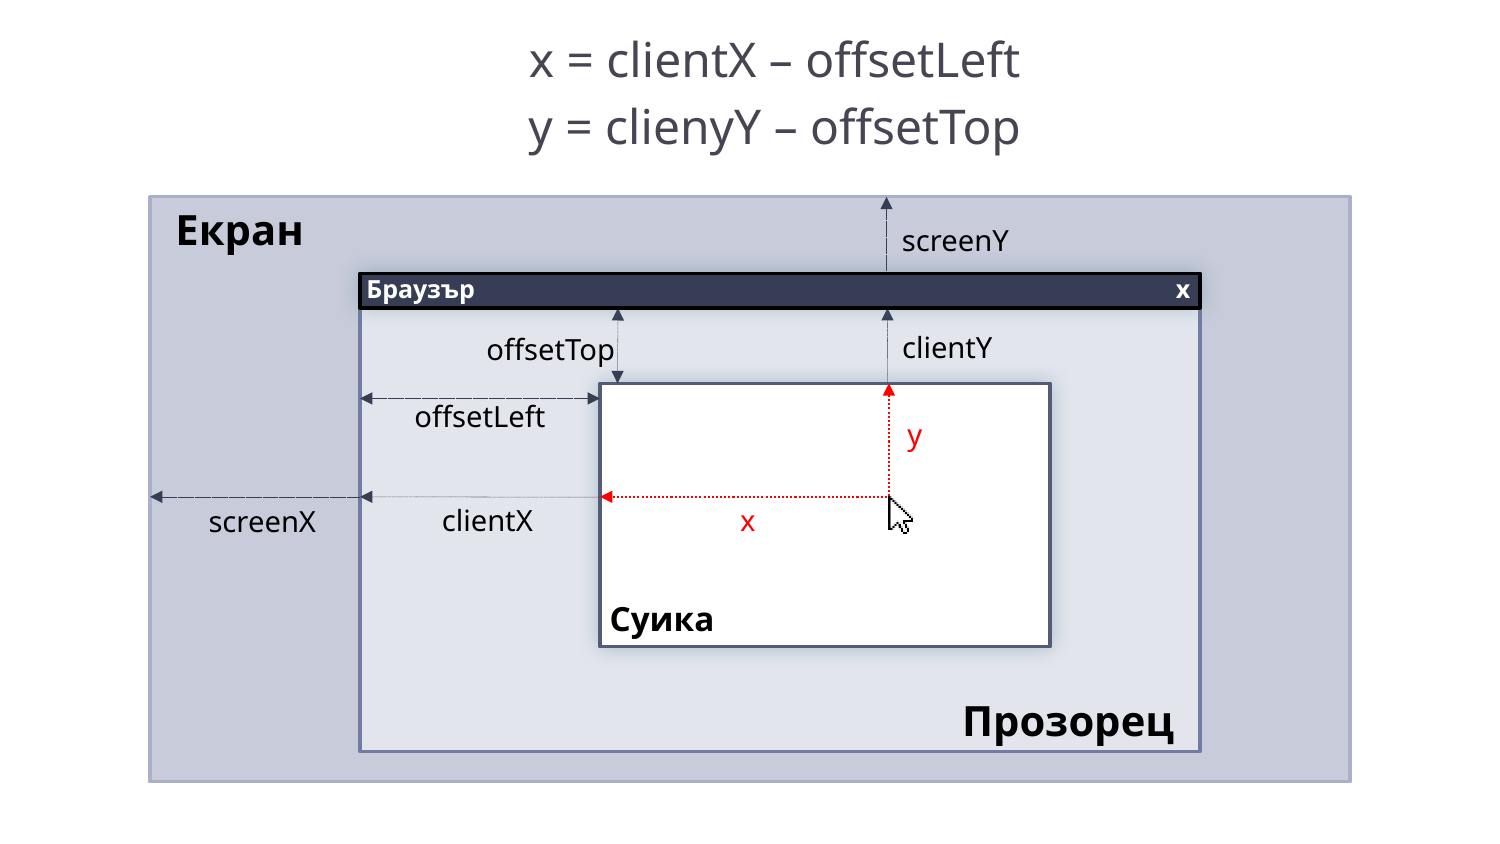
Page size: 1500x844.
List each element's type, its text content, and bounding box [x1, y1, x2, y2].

picture [888, 496, 913, 535]
list x = clientX – offsetLeft y = clienyY – offsetTop [75, 21, 1475, 835]
